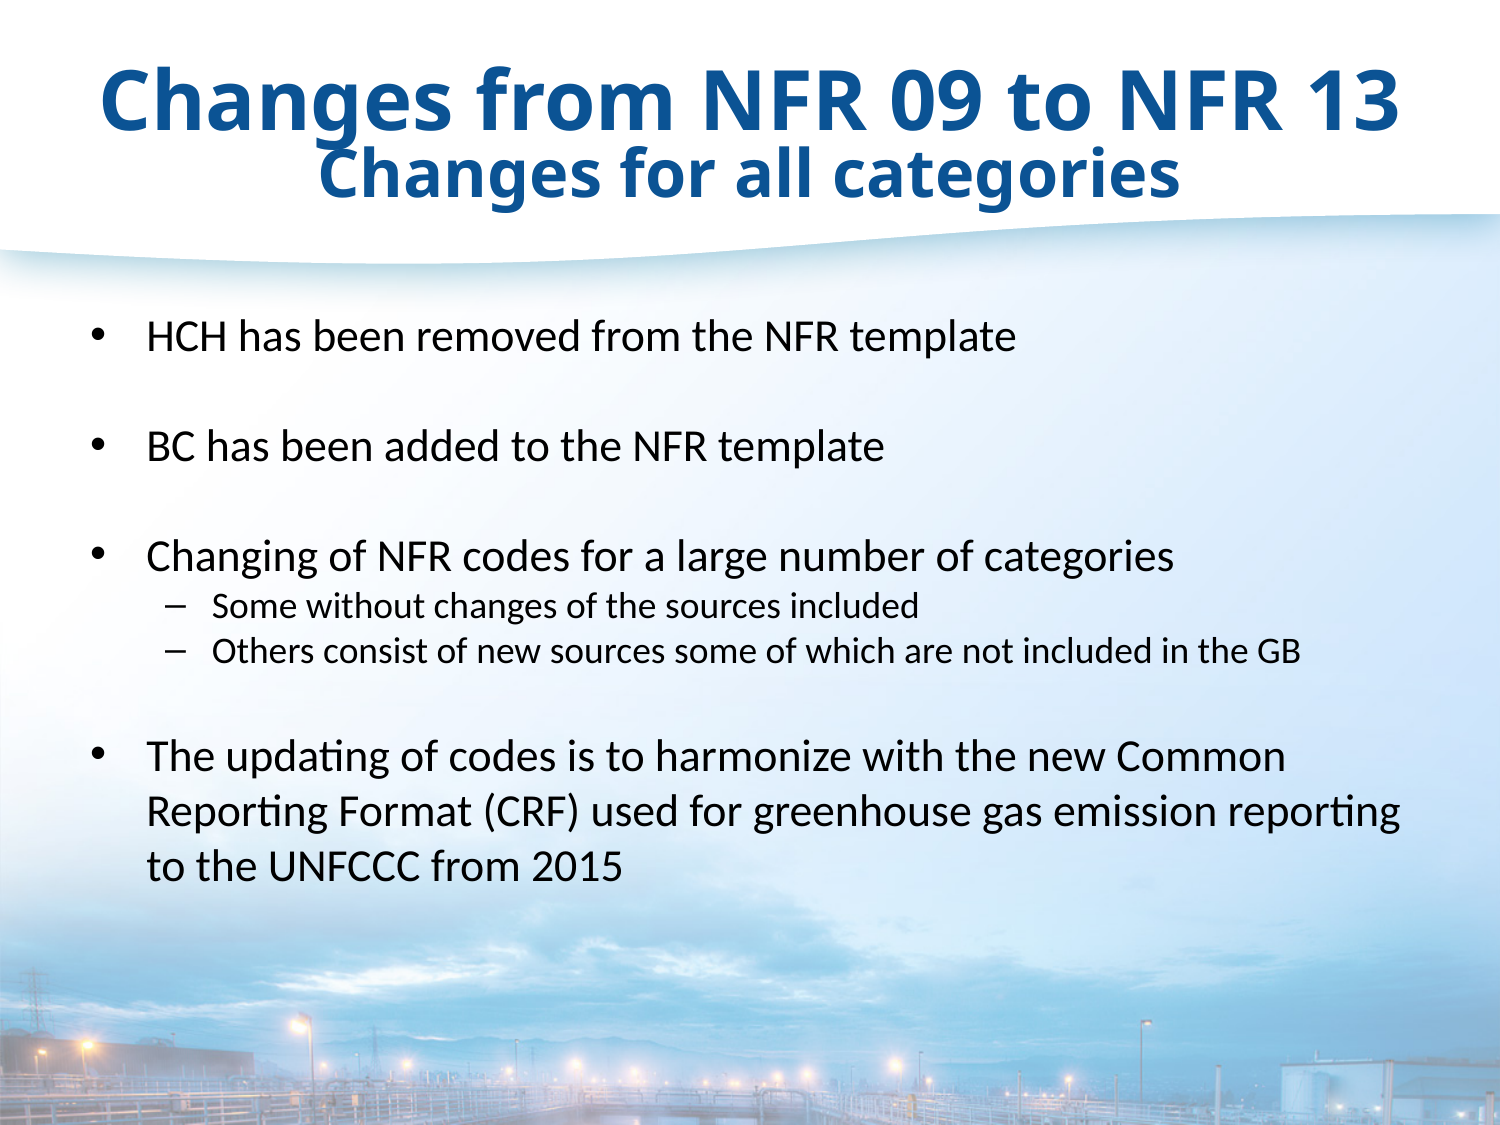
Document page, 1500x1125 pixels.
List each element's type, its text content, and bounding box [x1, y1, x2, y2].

list HCH has been removed from the NFR template BC has been added to the NFR template Changing of NFR codes for a large number of categories Some without changes of the sources included Others consist of new sources some of which are not included in the GB The updating of codes is to harmonize with the new Common Reporting Format (CRF) used for greenhouse gas emission reporting to the UNFCCC from 2015 [75, 243, 1425, 1083]
picture [0, 215, 1500, 1125]
title Changes from NFR 09 to NFR 13 Changes for all categories [75, 45, 1425, 233]
